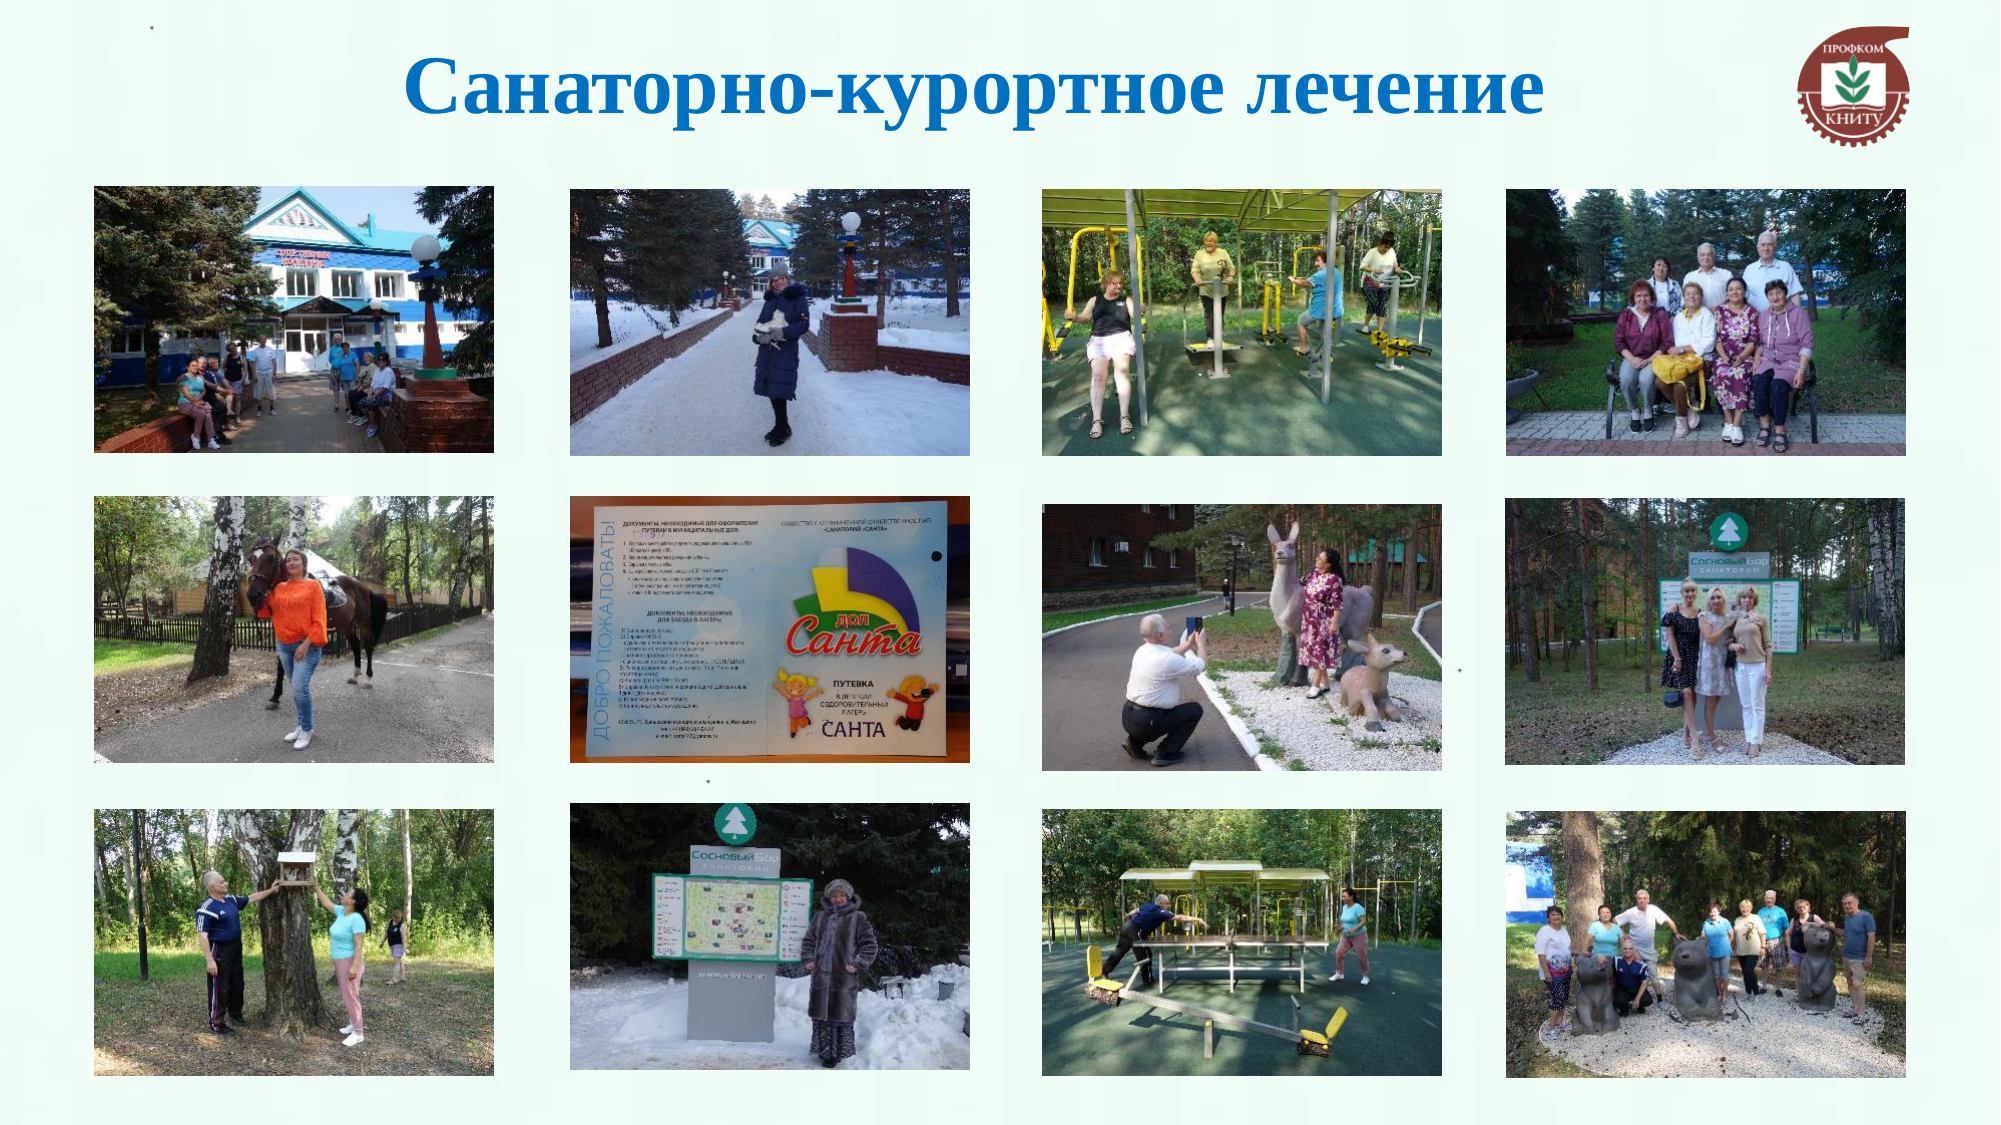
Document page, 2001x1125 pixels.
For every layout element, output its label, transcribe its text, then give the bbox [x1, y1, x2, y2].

picture [0, 0, 2001, 1125]
title Санаторно-курортное лечение [293, 47, 1655, 140]
